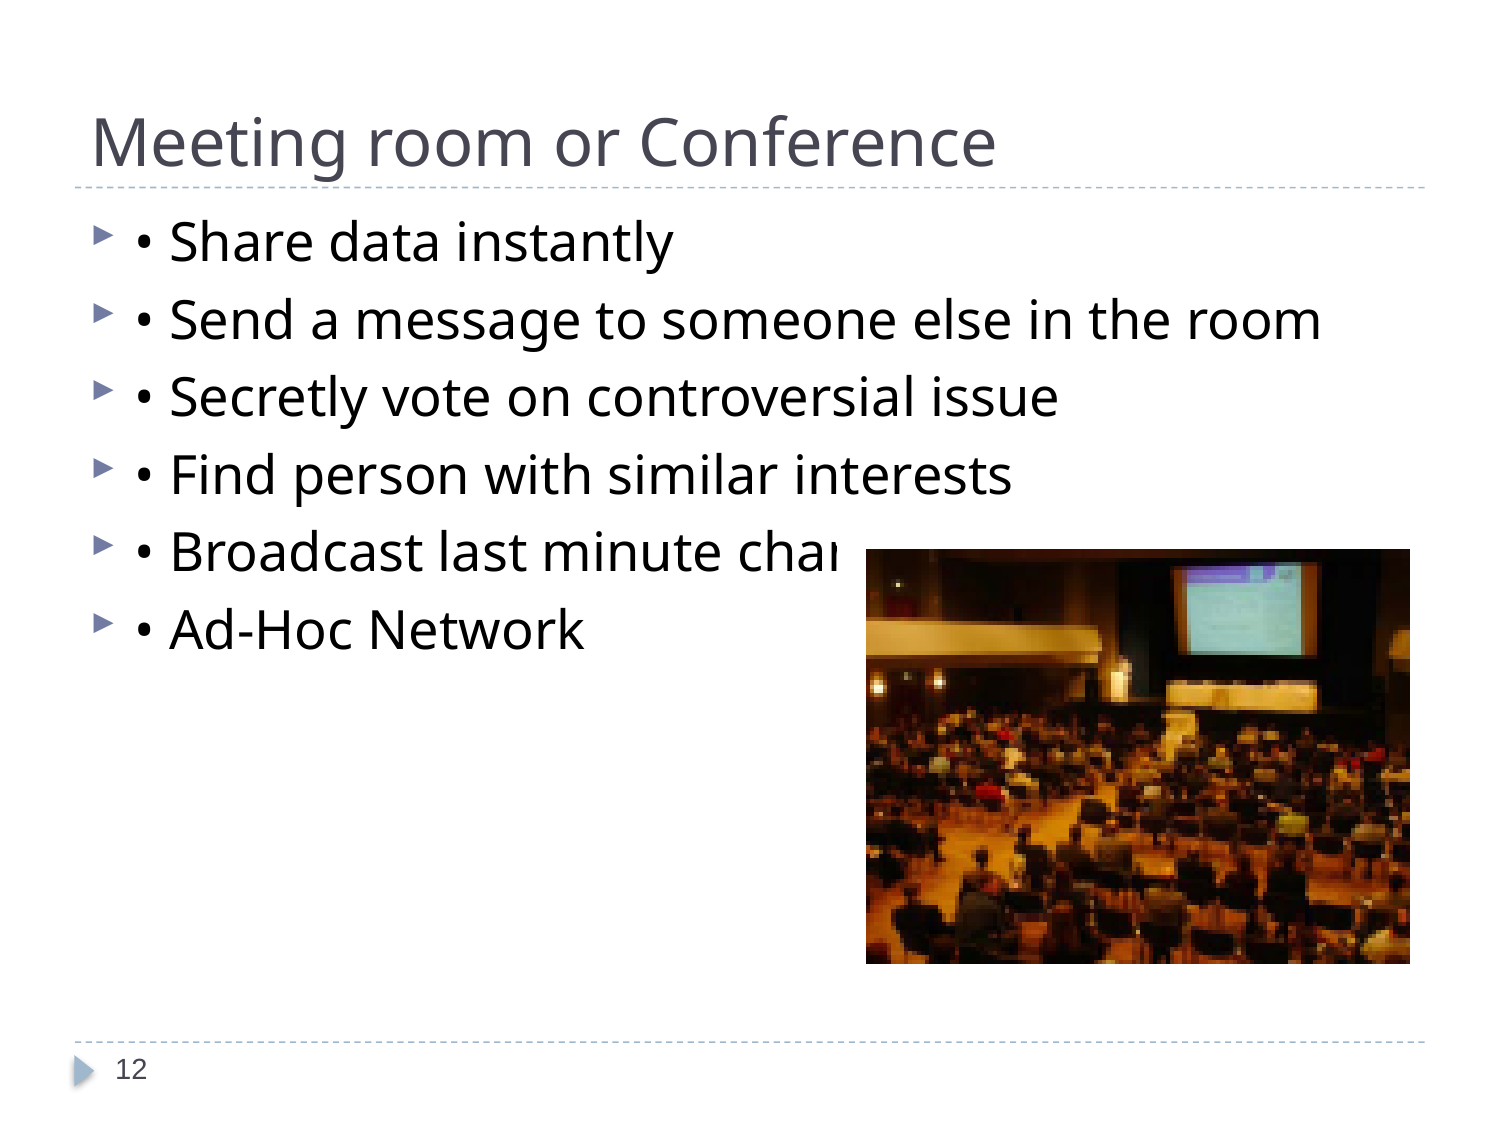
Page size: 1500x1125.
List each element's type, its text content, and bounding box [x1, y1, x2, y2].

slide_number 12 [100, 1042, 426, 1103]
list • Share data instantly • Send a message to someone else in the room • Secretly vote on controversial issue • Find person with similar interests • Broadcast last minute changes • Ad-Hoc Network [74, 199, 1426, 1011]
title Meeting room or Conference [74, 24, 1426, 188]
picture [837, 499, 1437, 977]
